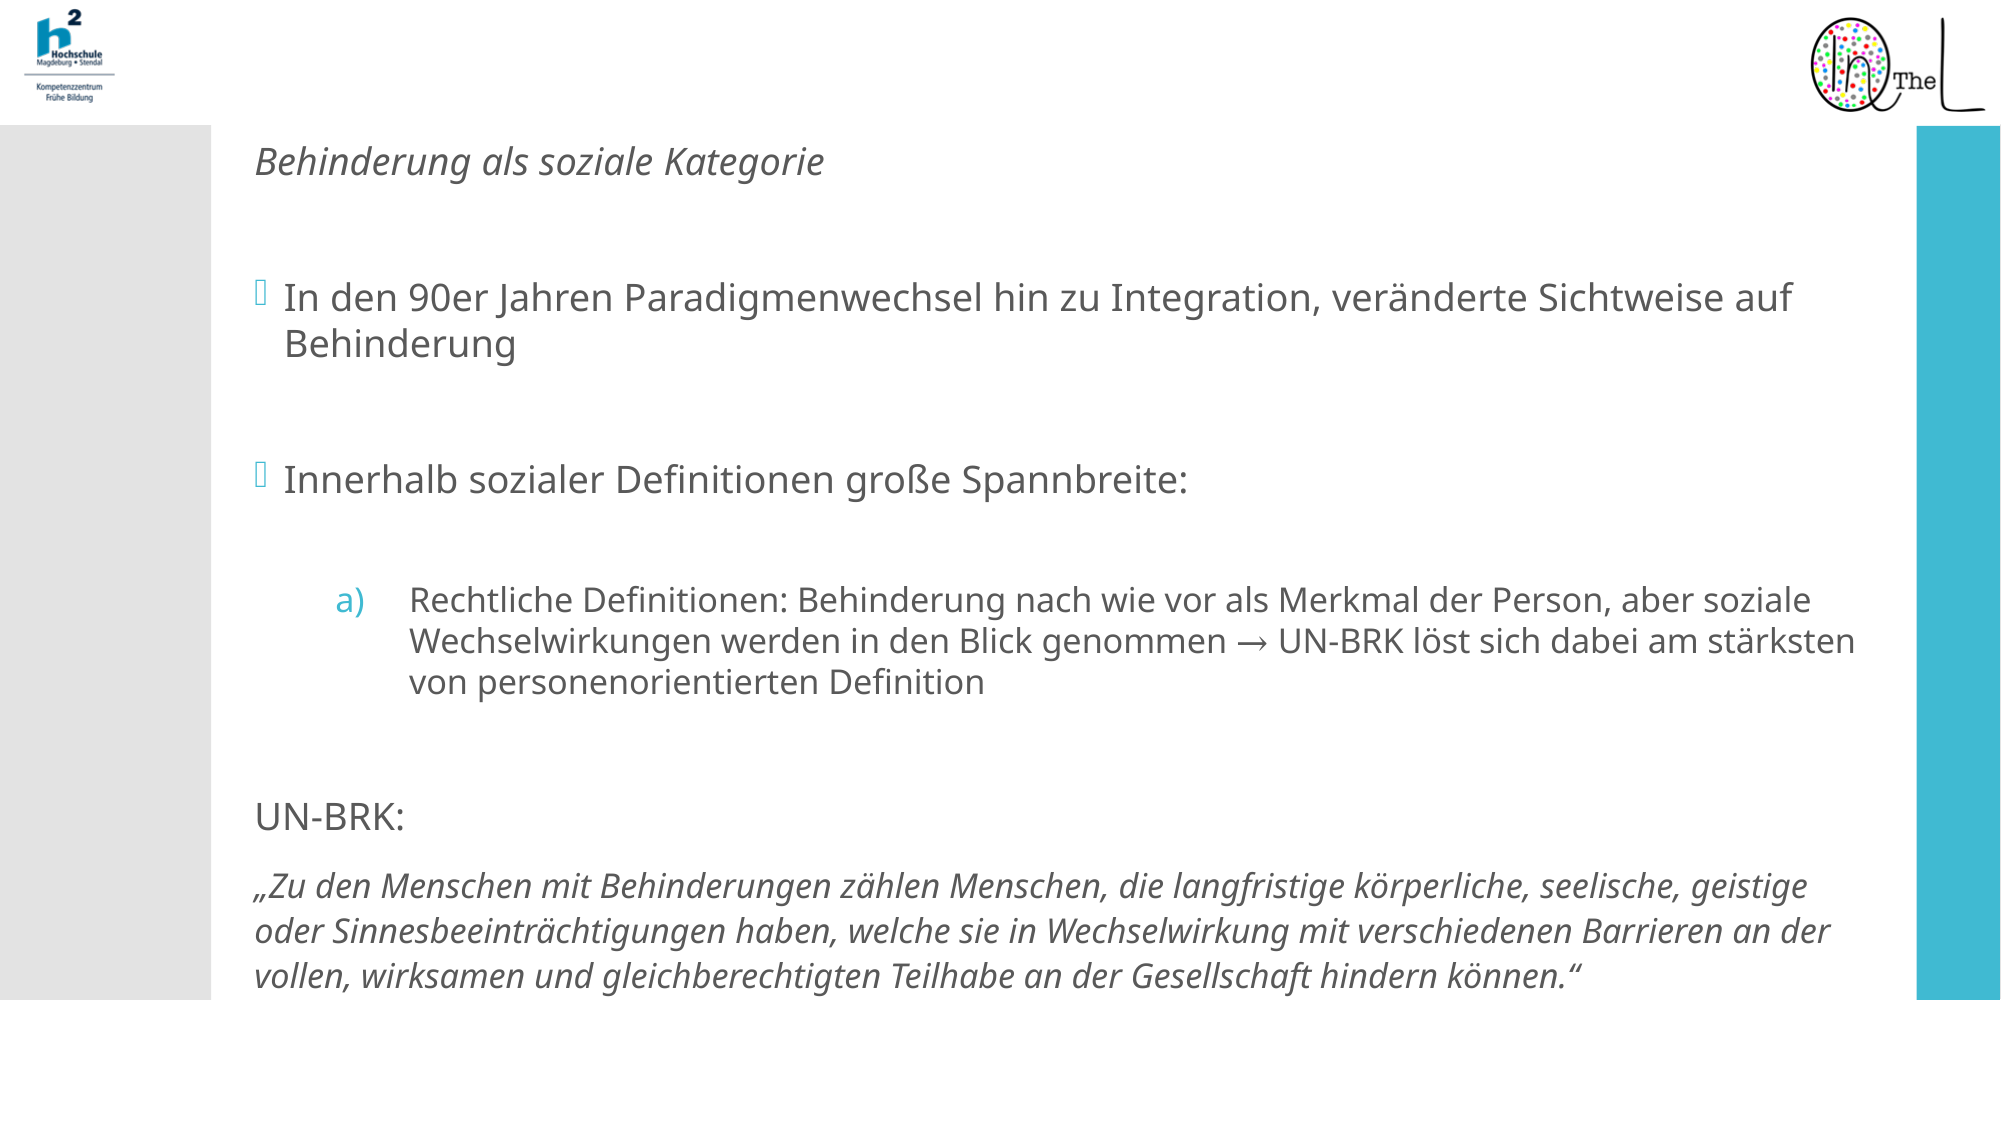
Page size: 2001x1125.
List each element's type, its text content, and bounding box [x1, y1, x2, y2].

picture [13, 0, 127, 113]
list Behinderung als soziale Kategorie In den 90er Jahren Paradigmenwechsel hin zu Integration, veränderte Sichtweise auf Behinderung Innerhalb sozialer Definitionen große Spannbreite: Rechtliche Definitionen: Behinderung nach wie vor als Merkmal der Person, aber soziale Wechselwirkungen werden in den Blick genommen → UN-BRK löst sich dabei am stärksten von personenorientierten Definition UN-BRK: „Zu den Menschen mit Behinderungen zählen Menschen, die langfristige körperliche, seelische, geistige oder Sinnesbeeinträchtigungen haben, welche sie in Wechselwirkung mit verschiedenen Barrieren an der vollen, wirksamen und gleichberechtigten Teilhabe an der Gesellschaft hindern können.“ [239, 130, 1889, 1004]
text_box [1916, 125, 2000, 1001]
text_box [0, 0, 2000, 1125]
picture [1809, 17, 1987, 113]
text_box [0, 124, 212, 1001]
